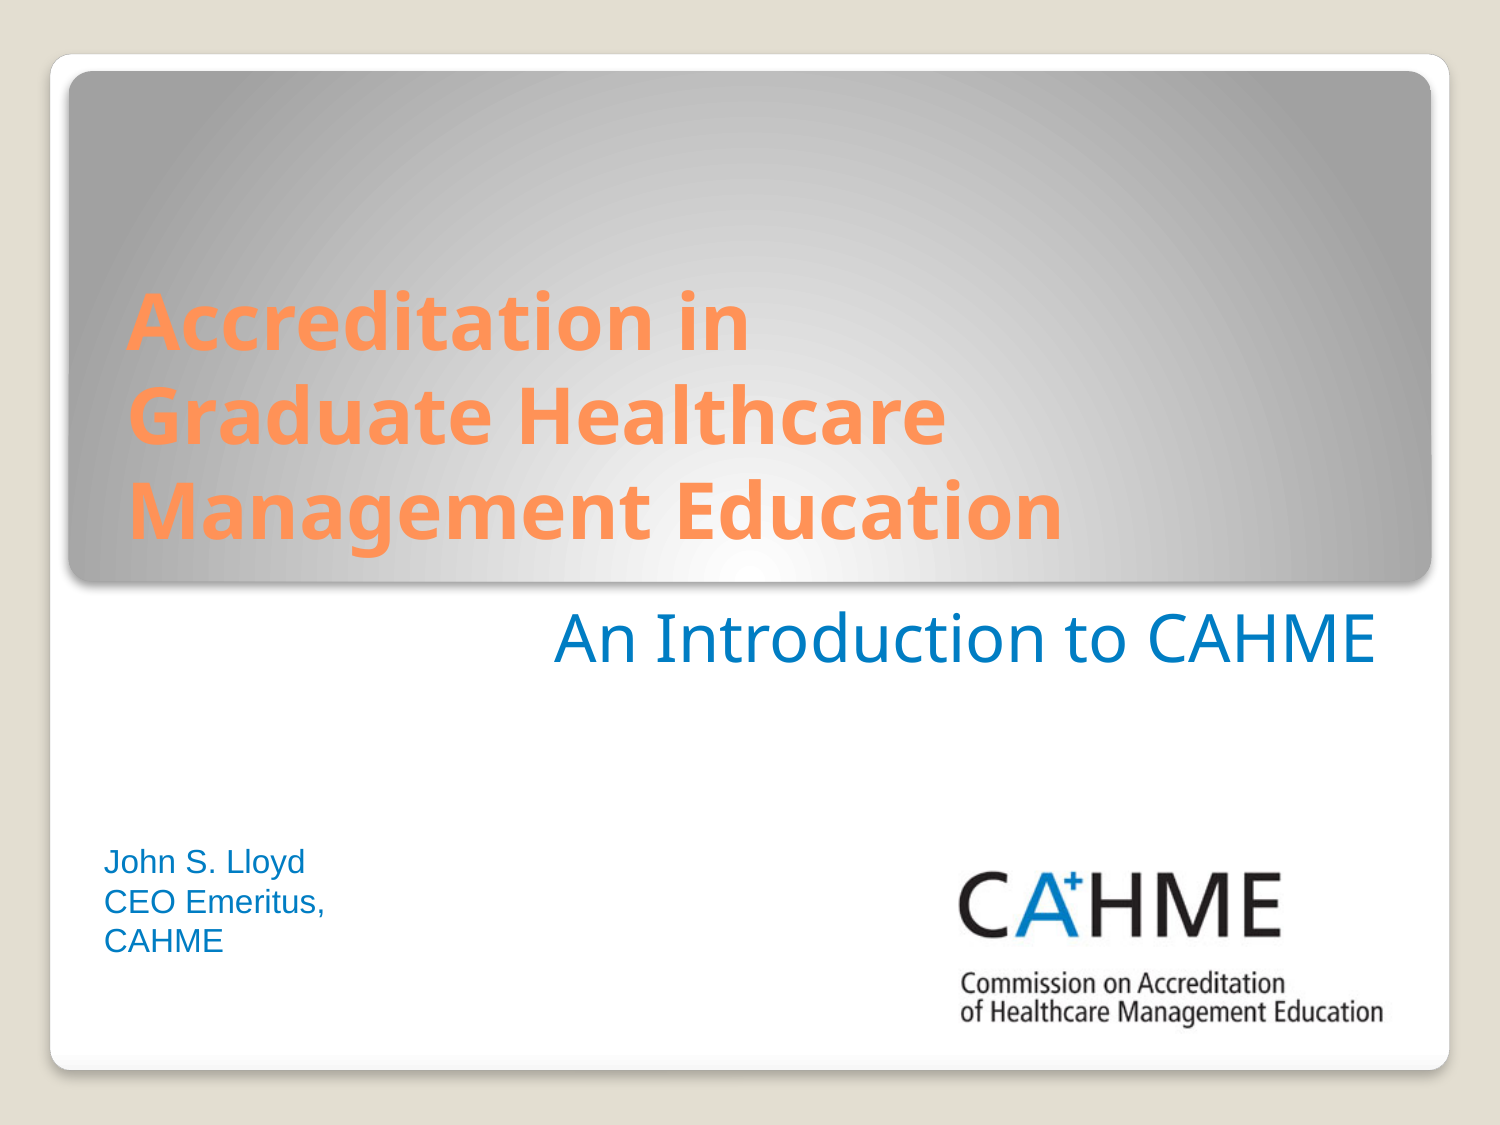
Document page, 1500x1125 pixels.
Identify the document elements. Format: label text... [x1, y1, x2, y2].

picture [937, 849, 1423, 1054]
subtitle An Introduction to CAHME [118, 604, 1394, 755]
text_box John S. Lloyd CEO Emeritus, CAHME [89, 787, 351, 967]
title Accreditation in Graduate Healthcare Management Education [118, 262, 1394, 563]
